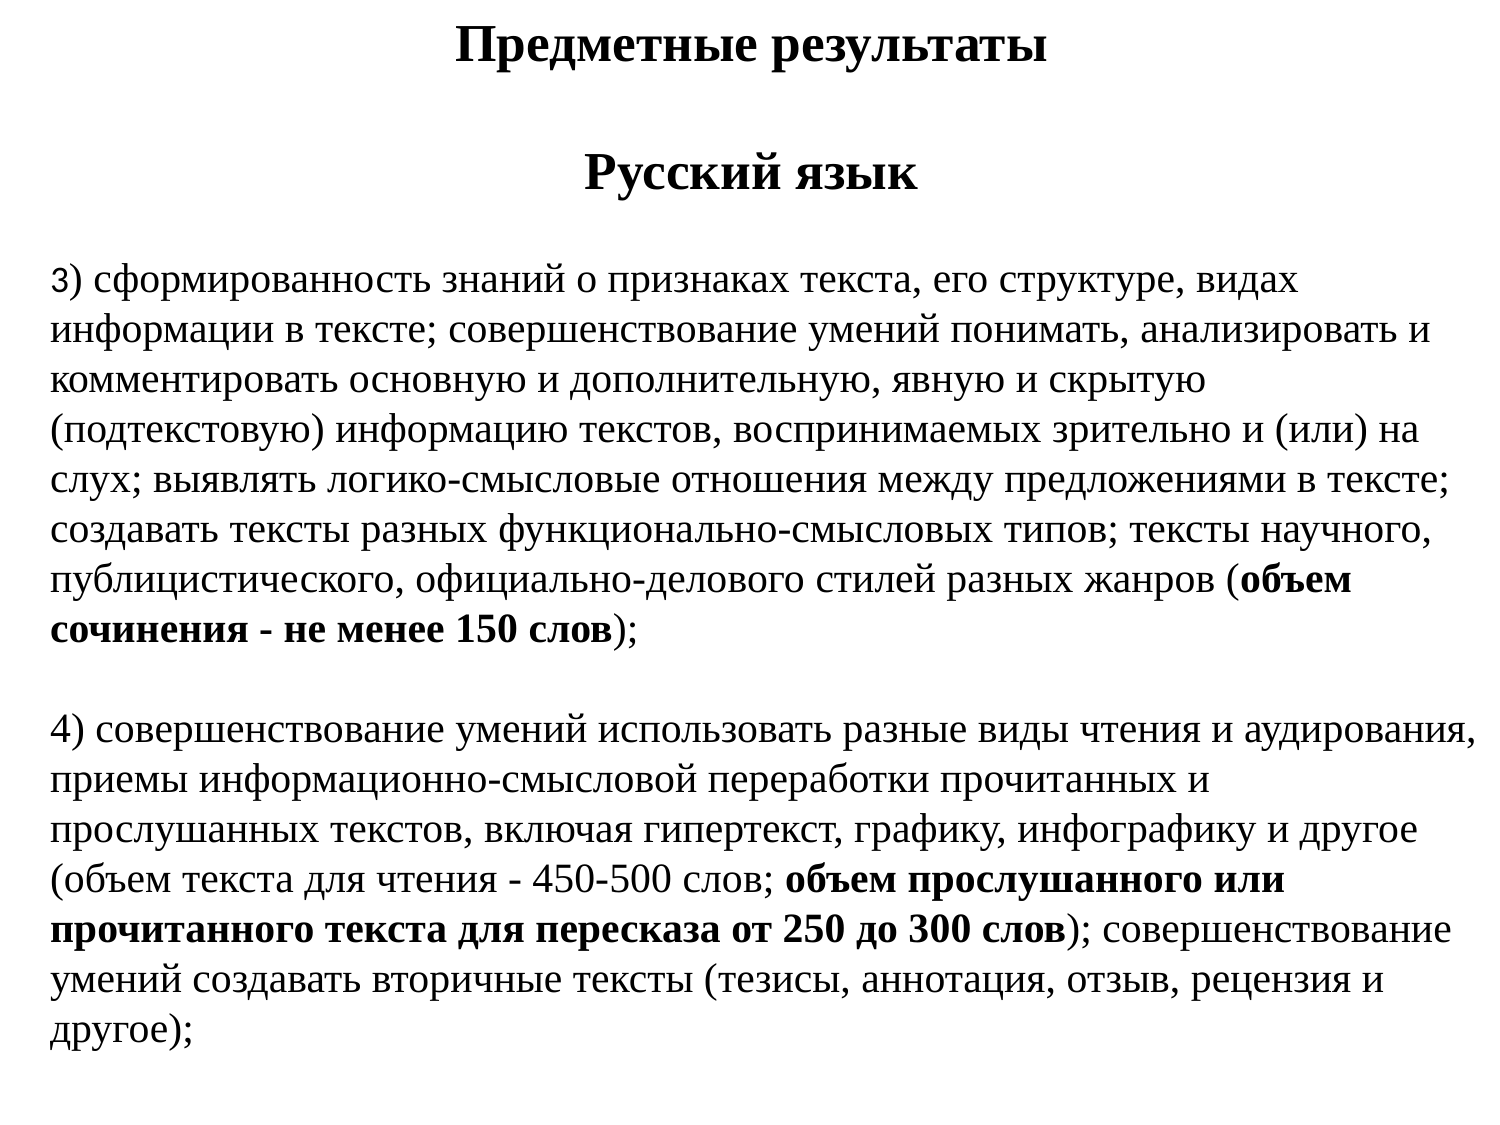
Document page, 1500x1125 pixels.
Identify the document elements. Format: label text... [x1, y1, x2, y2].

title Предметные результаты Русский язык [76, 0, 1427, 209]
text_box 3) сформированность знаний о признаках текста, его структуре, видах информации в тексте; совершенствование умений понимать, анализировать и комментировать основную и дополнительную, явную и скрытую (подтекстовую) информацию текстов, воспринимаемых зрительно и (или) на слух; выявлять логико-смысловые отношения между предложениями в тексте; создавать тексты разных функционально-смысловых типов; тексты научного, публицистического, официально-делового стилей разных жанров (объем сочинения - не менее 150 слов); 4) совершенствование умений использовать разные виды чтения и аудирования, приемы информационно-смысловой переработки прочитанных и прослушанных текстов, включая гипертекст, графику, инфографику и другое (объем текста для чтения - 450-500 слов; объем прослушанного или прочитанного текста для пересказа от 250 до 300 слов); совершенствование умений создавать вторичные тексты (тезисы, аннотация, отзыв, рецензия и другое); [35, 243, 1500, 1059]
